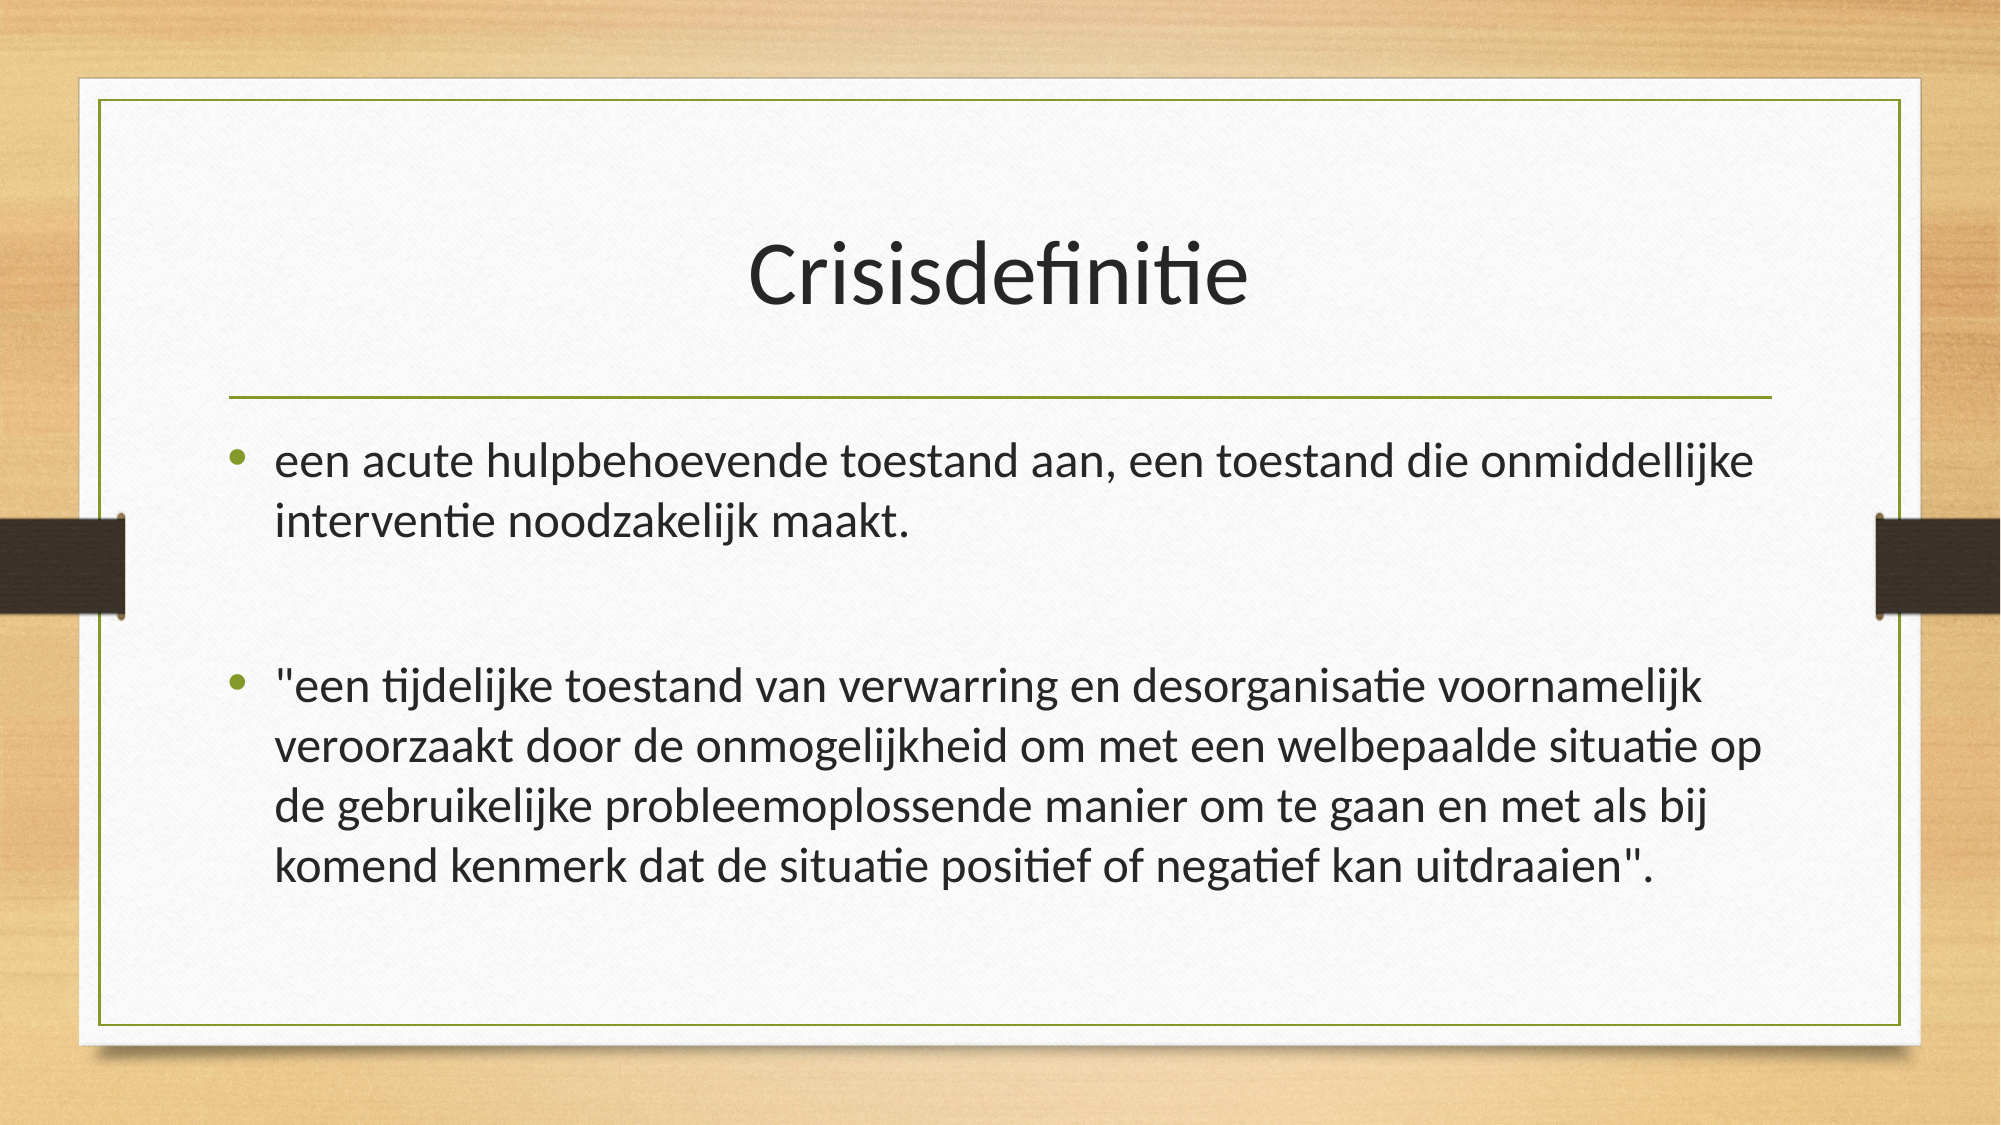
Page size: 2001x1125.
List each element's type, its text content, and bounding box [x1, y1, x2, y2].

title Crisisdefinitie [212, 161, 1788, 375]
picture [0, 0, 2001, 1125]
list een acute hulpbehoevende toestand aan, een toestand die onmiddellijke interventie noodzakelijk maakt. "een tijdelijke toestand van verwarring en desorgani­satie voornamelijk veroorzaakt door de onmogelijkheid om met een welbepaalde situatie op de gebruikelijke probleemoplossende manier om te gaan en met als bij­komend kenmerk dat de situatie positief of negatief kan uitdraaien". [212, 419, 1788, 964]
